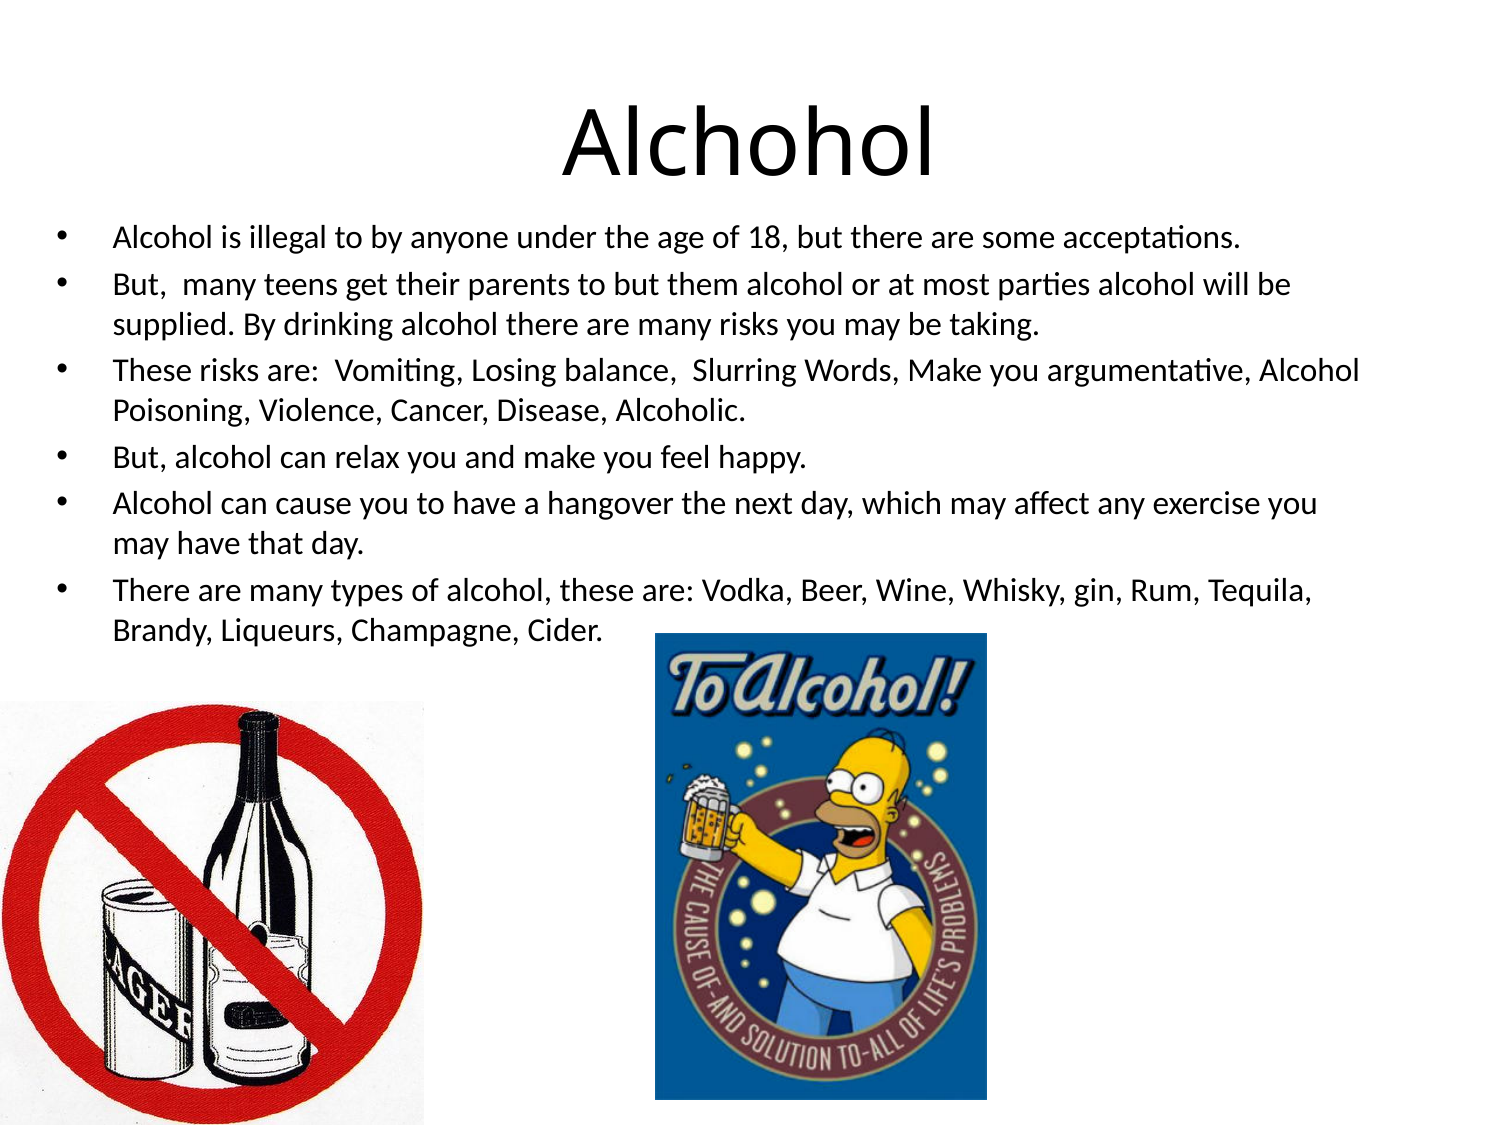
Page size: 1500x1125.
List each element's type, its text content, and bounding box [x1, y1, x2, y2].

list Alcohol is illegal to by anyone under the age of 18, but there are some acceptations. But, many teens get their parents to but them alcohol or at most parties alcohol will be supplied. By drinking alcohol there are many risks you may be taking. These risks are: Vomiting, Losing balance, Slurring Words, Make you argumentative, Alcohol Poisoning, Violence, Cancer, Disease, Alcoholic. But, alcohol can relax you and make you feel happy. Alcohol can cause you to have a hangover the next day, which may affect any exercise you may have that day. There are many types of alcohol, these are: Vodka, Beer, Wine, Whisky, gin, Rum, Tequila, Brandy, Liqueurs, Champagne, Cider. [41, 208, 1392, 951]
title Alchohol [75, 45, 1425, 233]
picture [0, 701, 424, 1125]
picture [655, 633, 987, 1100]
